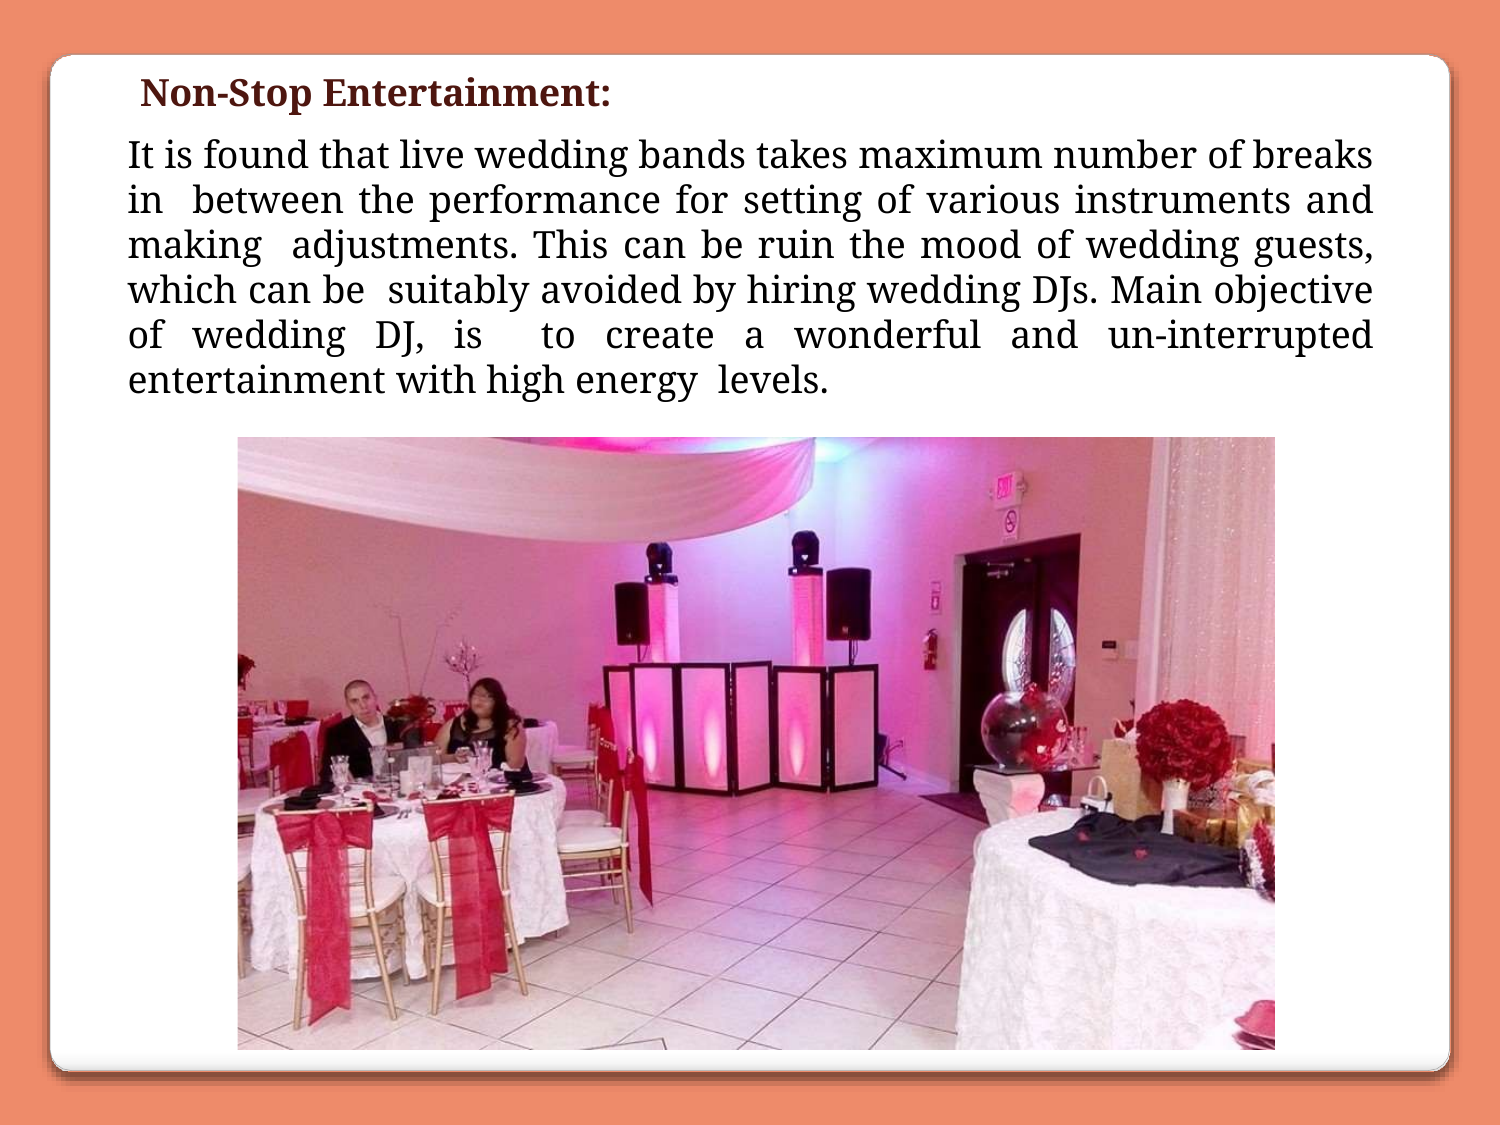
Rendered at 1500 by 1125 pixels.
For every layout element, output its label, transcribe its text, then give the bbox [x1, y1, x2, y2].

picture [37, 49, 1463, 1092]
text_box [237, 437, 1275, 1050]
picture [51, 55, 1449, 1070]
text_box Non-Stop Entertainment: It is found that live wedding bands takes maximum number of breaks in between the performance for setting of various instruments and making adjustments. This can be ruin the mood of wedding guests, which can be suitably avoided by hiring wedding DJs. Main objective of wedding DJ, is to create a wonderful and un-interrupted entertainment with high energy levels. [125, 49, 1375, 402]
